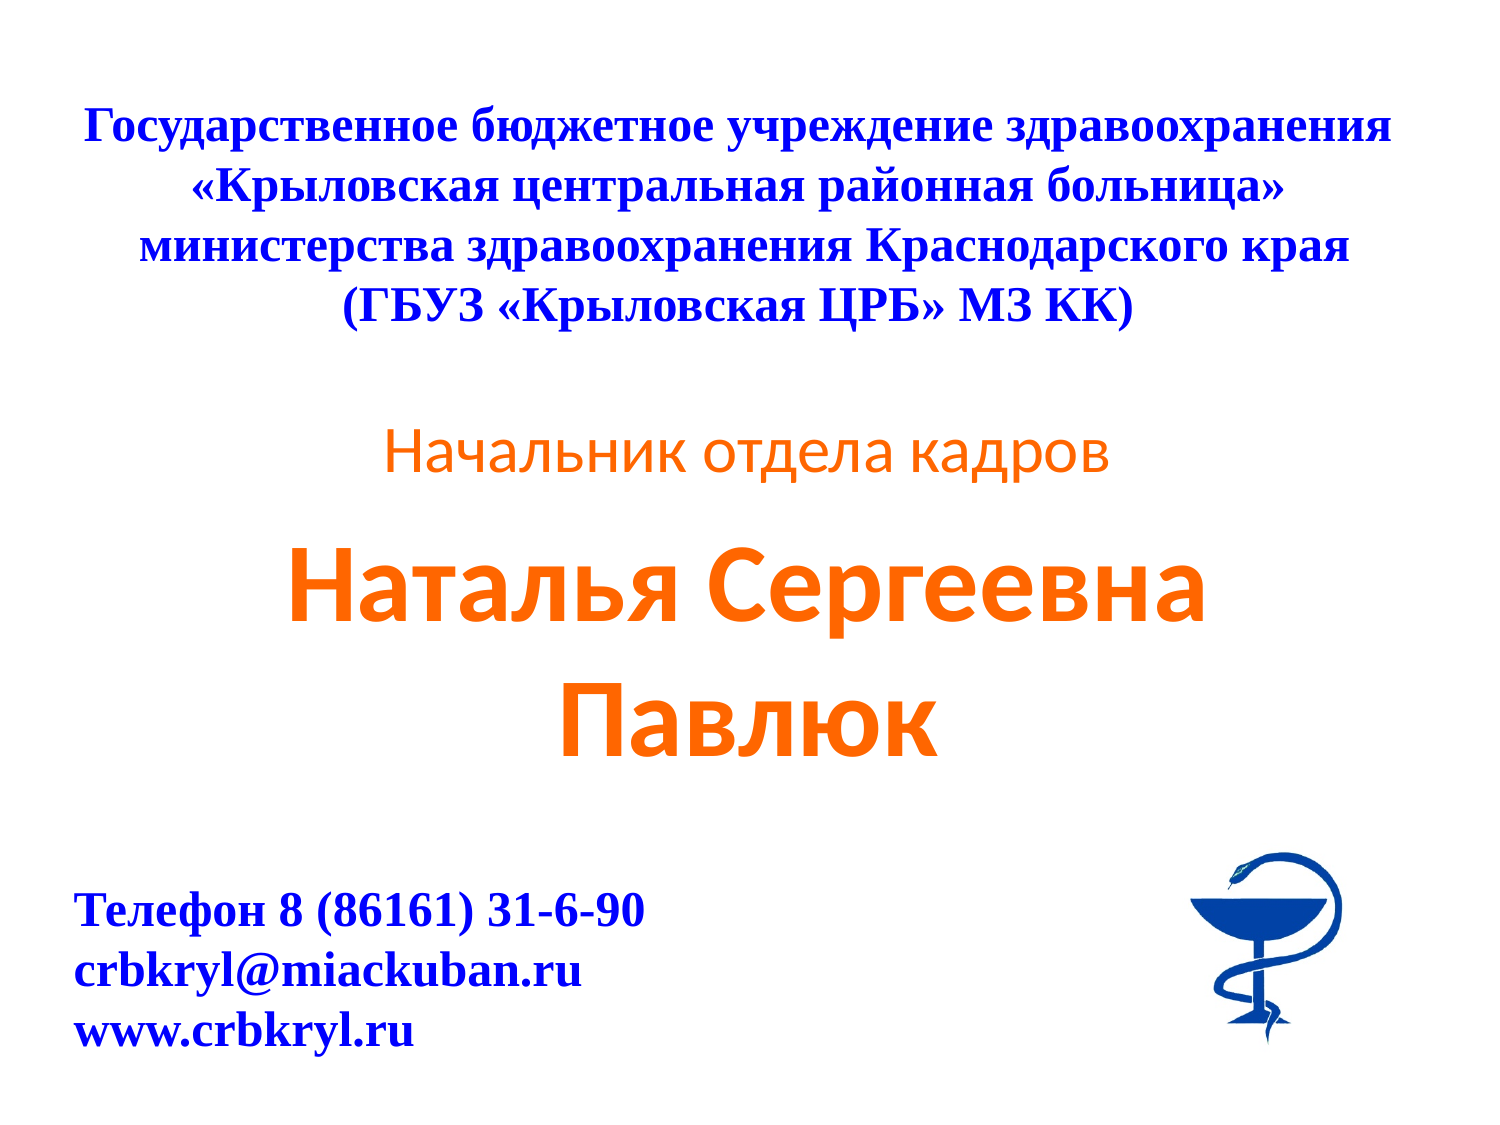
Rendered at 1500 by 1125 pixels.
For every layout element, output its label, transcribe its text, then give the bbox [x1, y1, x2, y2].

title Государственное бюджетное учреждение здравоохранения «Крыловская центральная районная больница» министерства здравоохранения Краснодарского края (ГБУЗ «Крыловская ЦРБ» МЗ КК) [23, 70, 1454, 352]
text_box [70, 843, 1500, 1125]
text_box Телефон 8 (86161) 31-6-90 crbkryl@miackuban.ru www.crbkryl.ru [58, 843, 796, 1090]
subtitle Начальник отдела кадров Наталья Сергеевна Павлюк [222, 398, 1273, 821]
picture [1159, 843, 1372, 1055]
